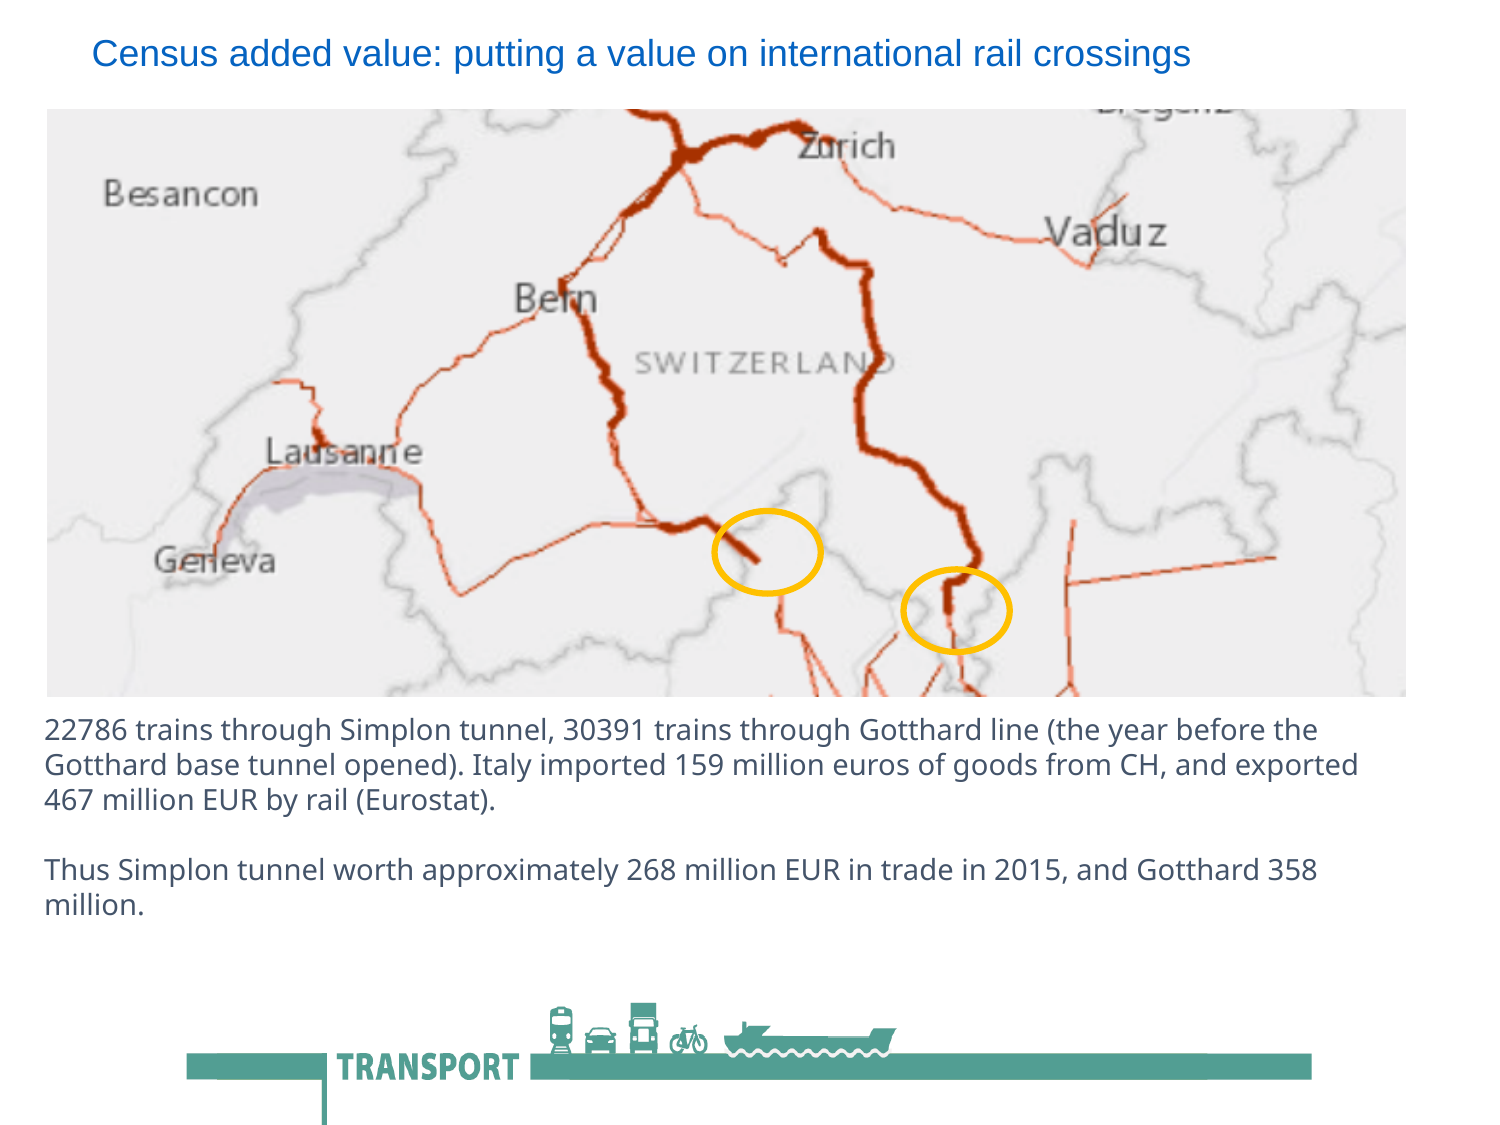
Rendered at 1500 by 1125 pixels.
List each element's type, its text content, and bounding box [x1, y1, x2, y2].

picture [47, 109, 1406, 697]
text_box Census added value: putting a value on international rail crossings [76, 19, 1211, 90]
picture [186, 987, 1312, 1125]
text_box 22786 trains through Simplon tunnel, 30391 trains through Gotthard line (the year before the Gotthard base tunnel opened). Italy imported 159 million euros of goods from CH, and exported 467 million EUR by rail (Eurostat). Thus Simplon tunnel worth approximately 268 million EUR in trade in 2015, and Gotthard 358 million. [29, 704, 1424, 964]
